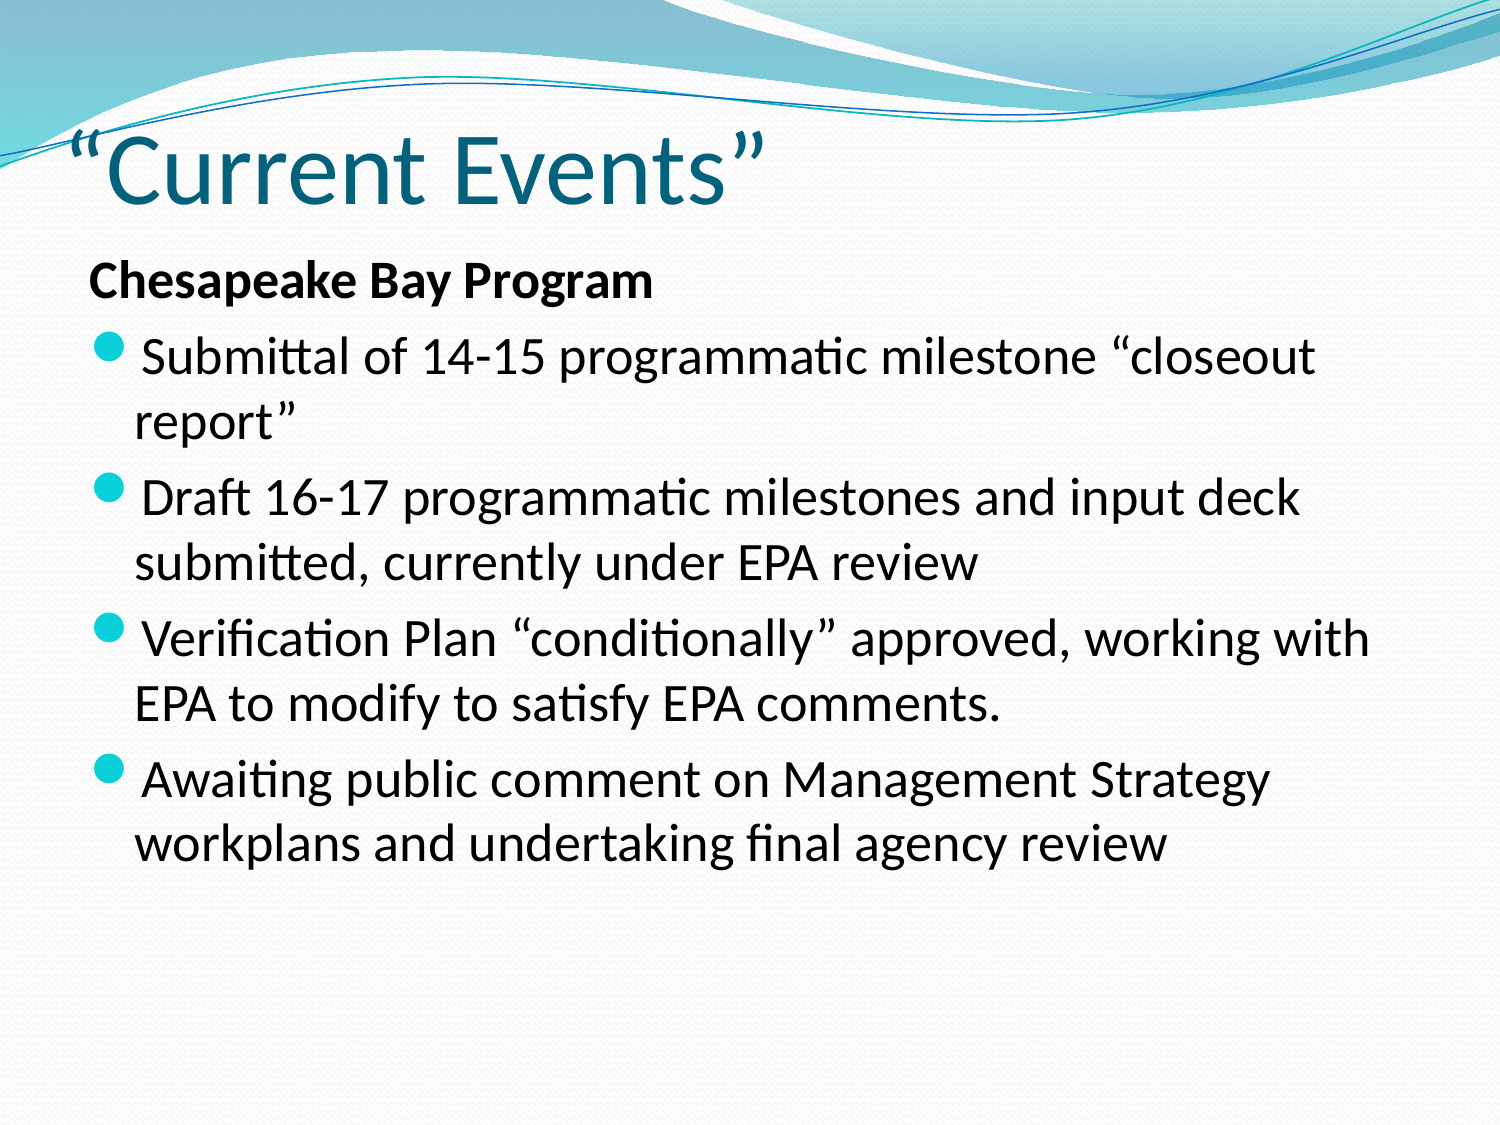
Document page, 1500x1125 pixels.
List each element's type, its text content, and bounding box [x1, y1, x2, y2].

list Chesapeake Bay Program Submittal of 14-15 programmatic milestone “closeout report” Draft 16-17 programmatic milestones and input deck submitted, currently under EPA review Verification Plan “conditionally” approved, working with EPA to modify to satisfy EPA comments. Awaiting public comment on Management Strategy workplans and undertaking final agency review [75, 237, 1425, 958]
title “Current Events” [62, 37, 1413, 225]
